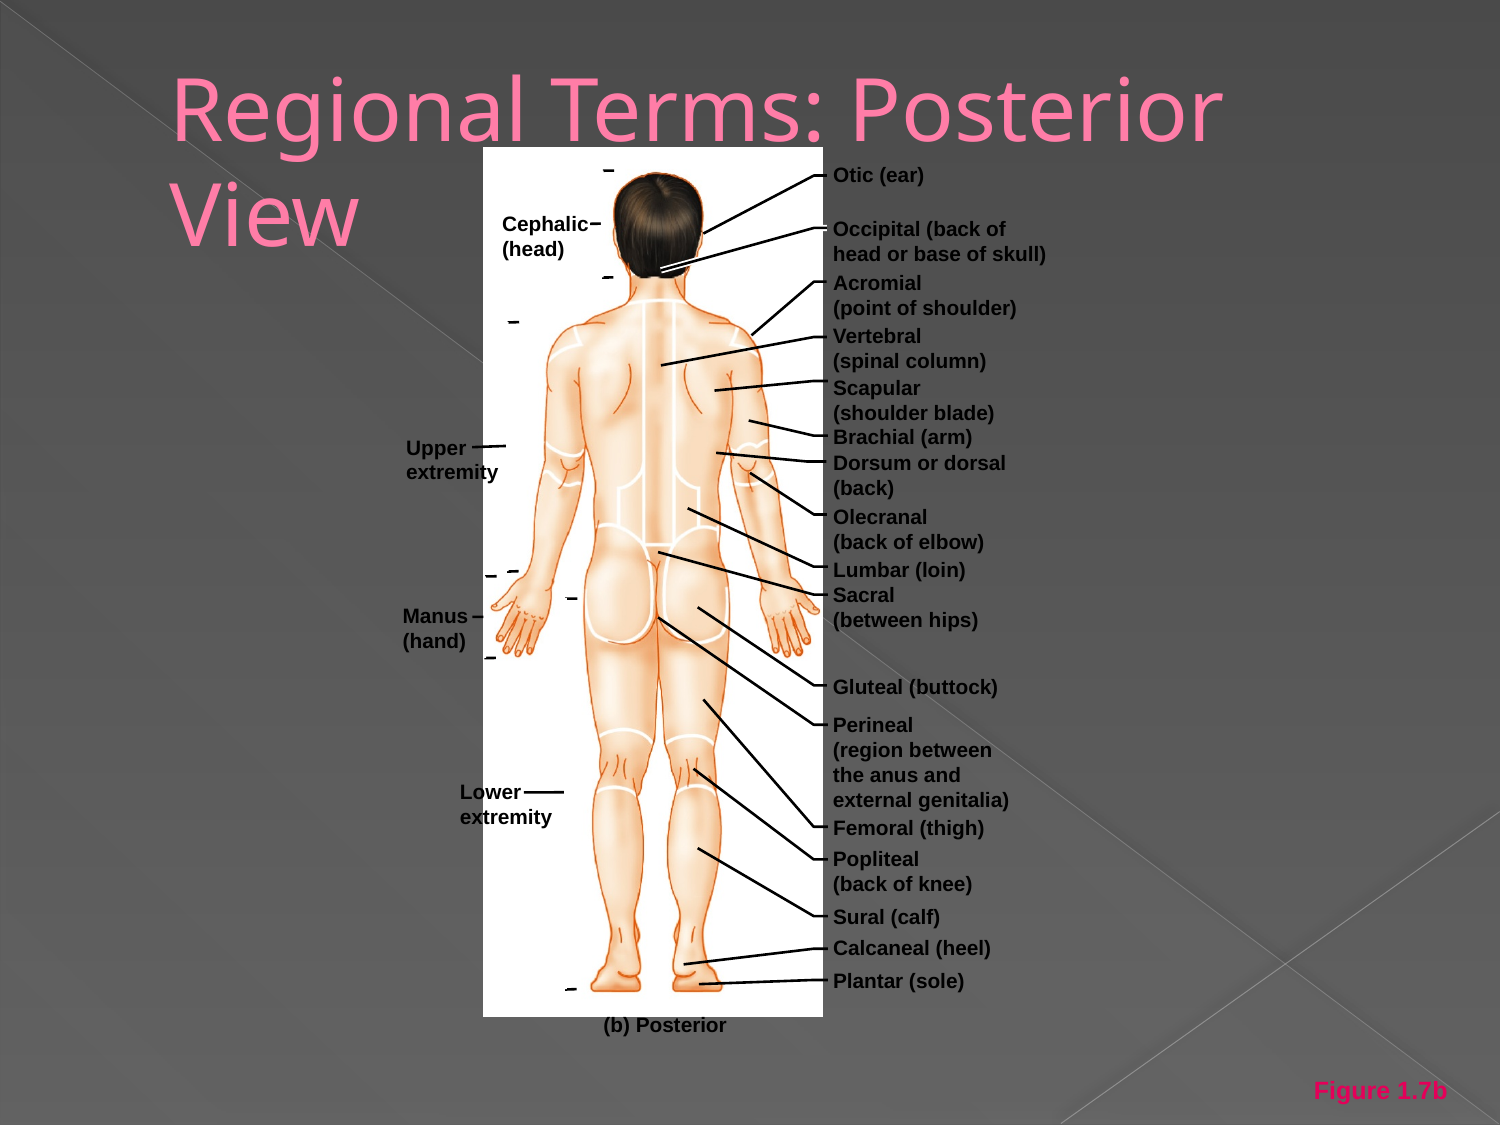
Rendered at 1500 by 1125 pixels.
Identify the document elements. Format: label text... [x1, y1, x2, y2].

text_box Figure 1.7b [1200, 1067, 1463, 1113]
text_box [402, 146, 1053, 1037]
title Regional Terms: Posterior View [75, 43, 1425, 274]
